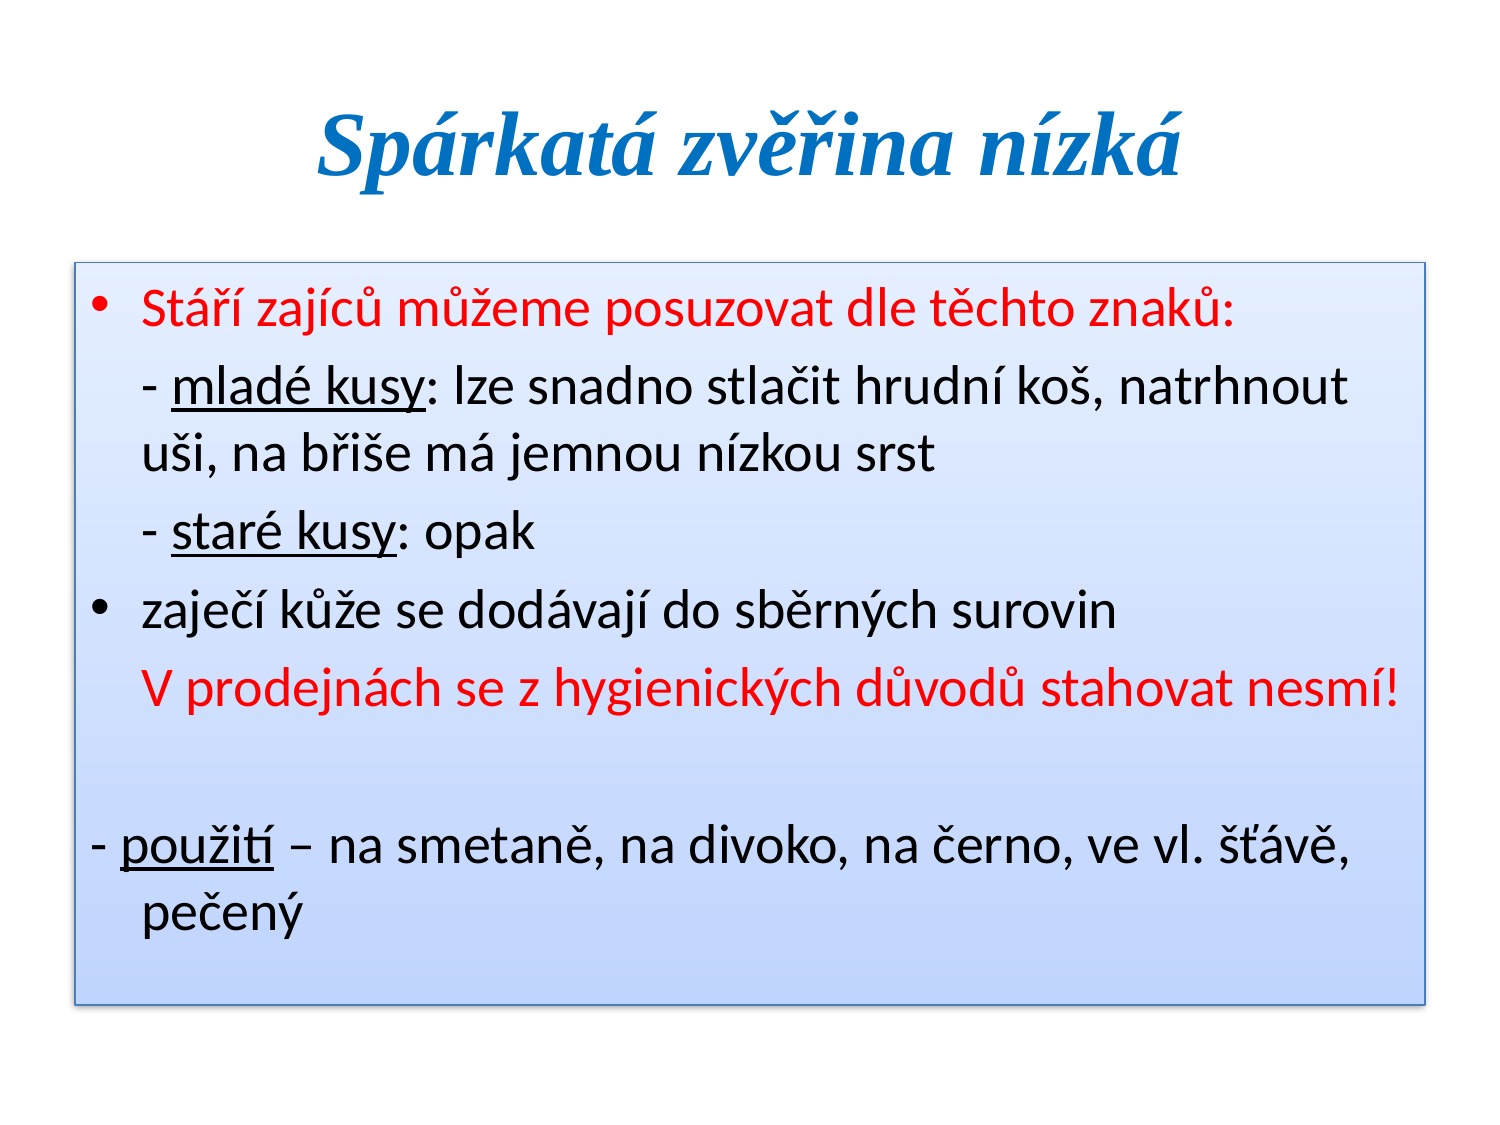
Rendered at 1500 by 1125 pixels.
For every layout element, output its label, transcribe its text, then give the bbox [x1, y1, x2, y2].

list Stáří zajíců můžeme posuzovat dle těchto znaků: - mladé kusy: lze snadno stlačit hrudní koš, natrhnout uši, na břiše má jemnou nízkou srst - staré kusy: opak zaječí kůže se dodávají do sběrných surovin V prodejnách se z hygienických důvodů stahovat nesmí! - použití – na smetaně, na divoko, na černo, ve vl. šťávě, pečený [74, 262, 1426, 1006]
title Spárkatá zvěřina nízká [75, 45, 1425, 233]
